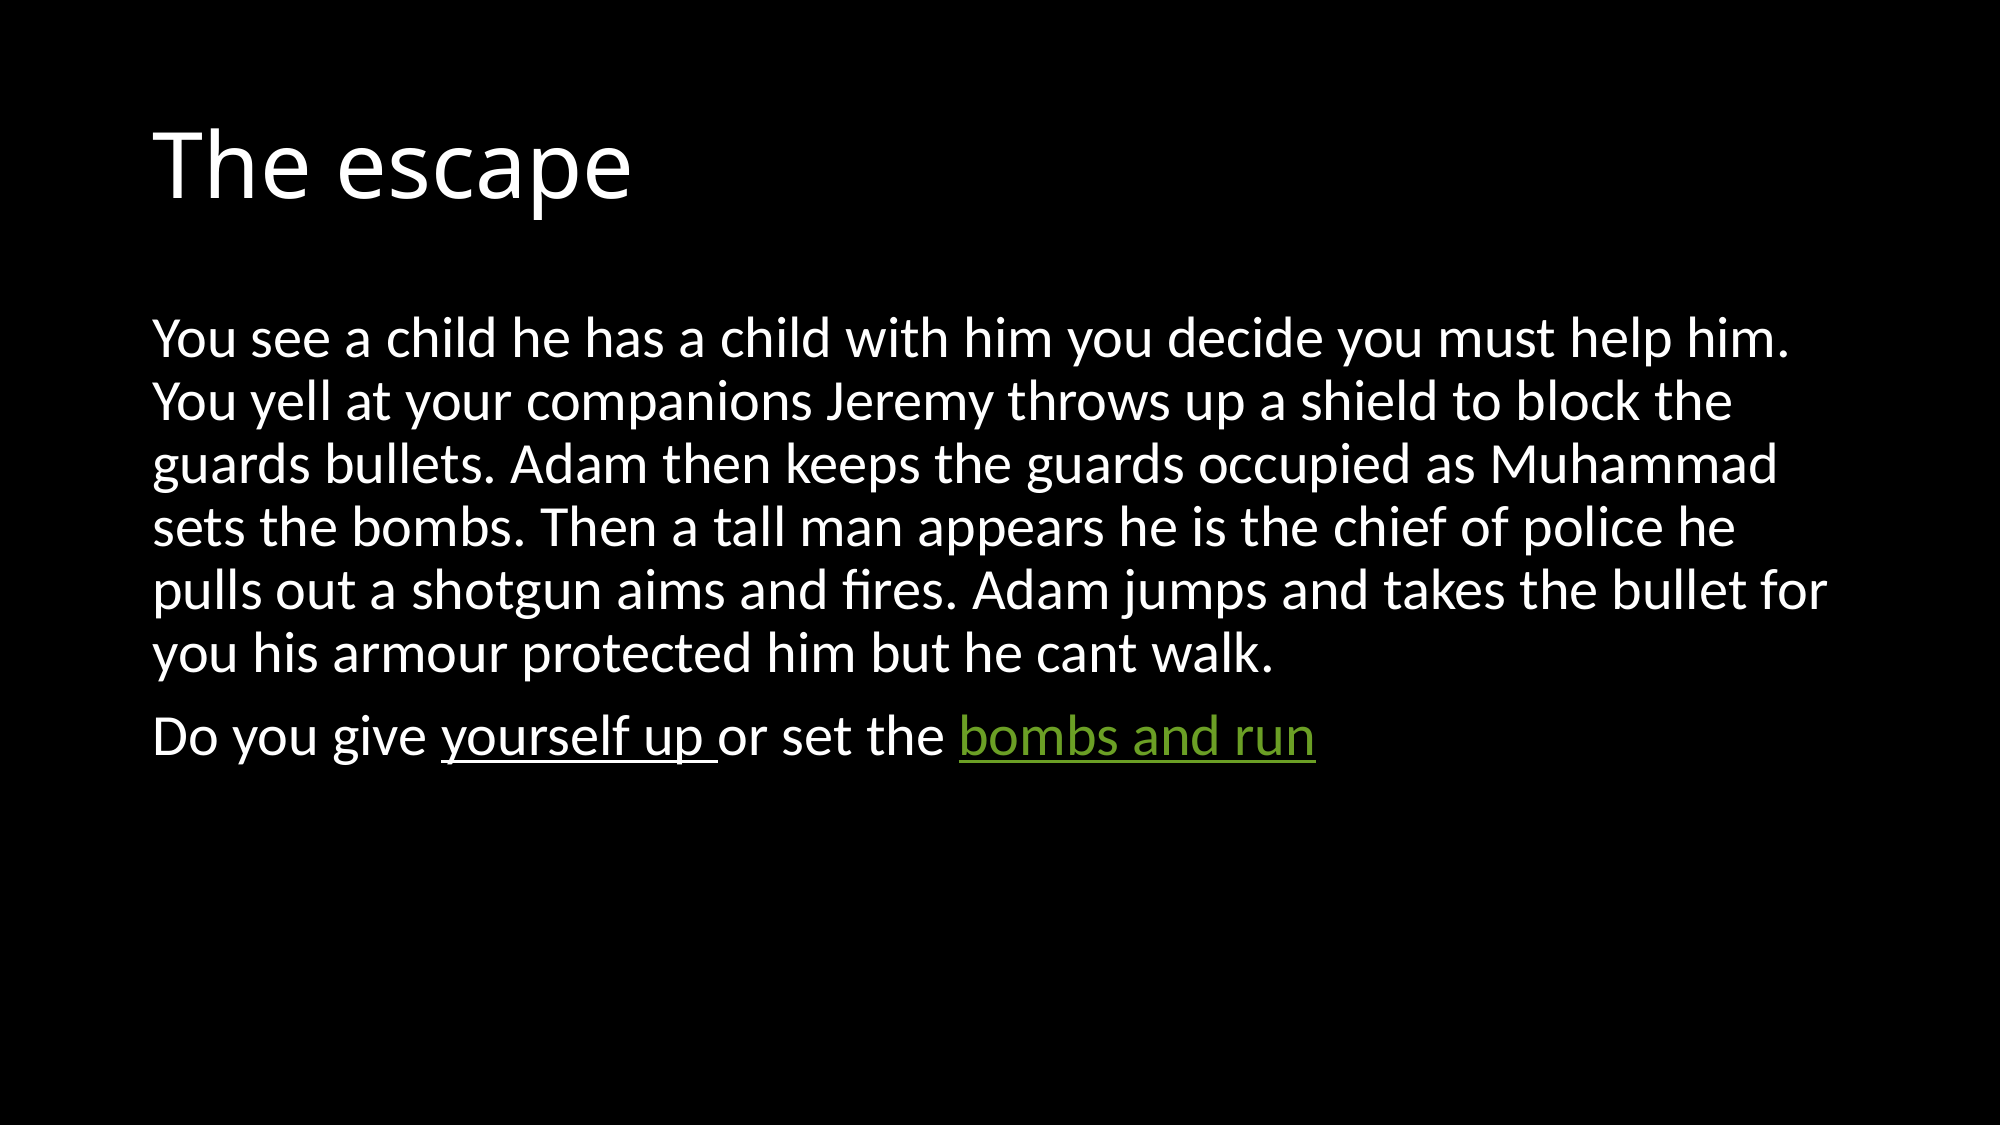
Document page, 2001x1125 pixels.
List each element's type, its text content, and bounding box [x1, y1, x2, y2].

title The escape [137, 59, 1863, 278]
list You see a child he has a child with him you decide you must help him. You yell at your companions Jeremy throws up a shield to block the guards bullets. Adam then keeps the guards occupied as Muhammad sets the bombs. Then a tall man appears he is the chief of police he pulls out a shotgun aims and fires. Adam jumps and takes the bullet for you his armour protected him but he cant walk. Do you give yourself up or set the bombs and run [137, 299, 1863, 1014]
